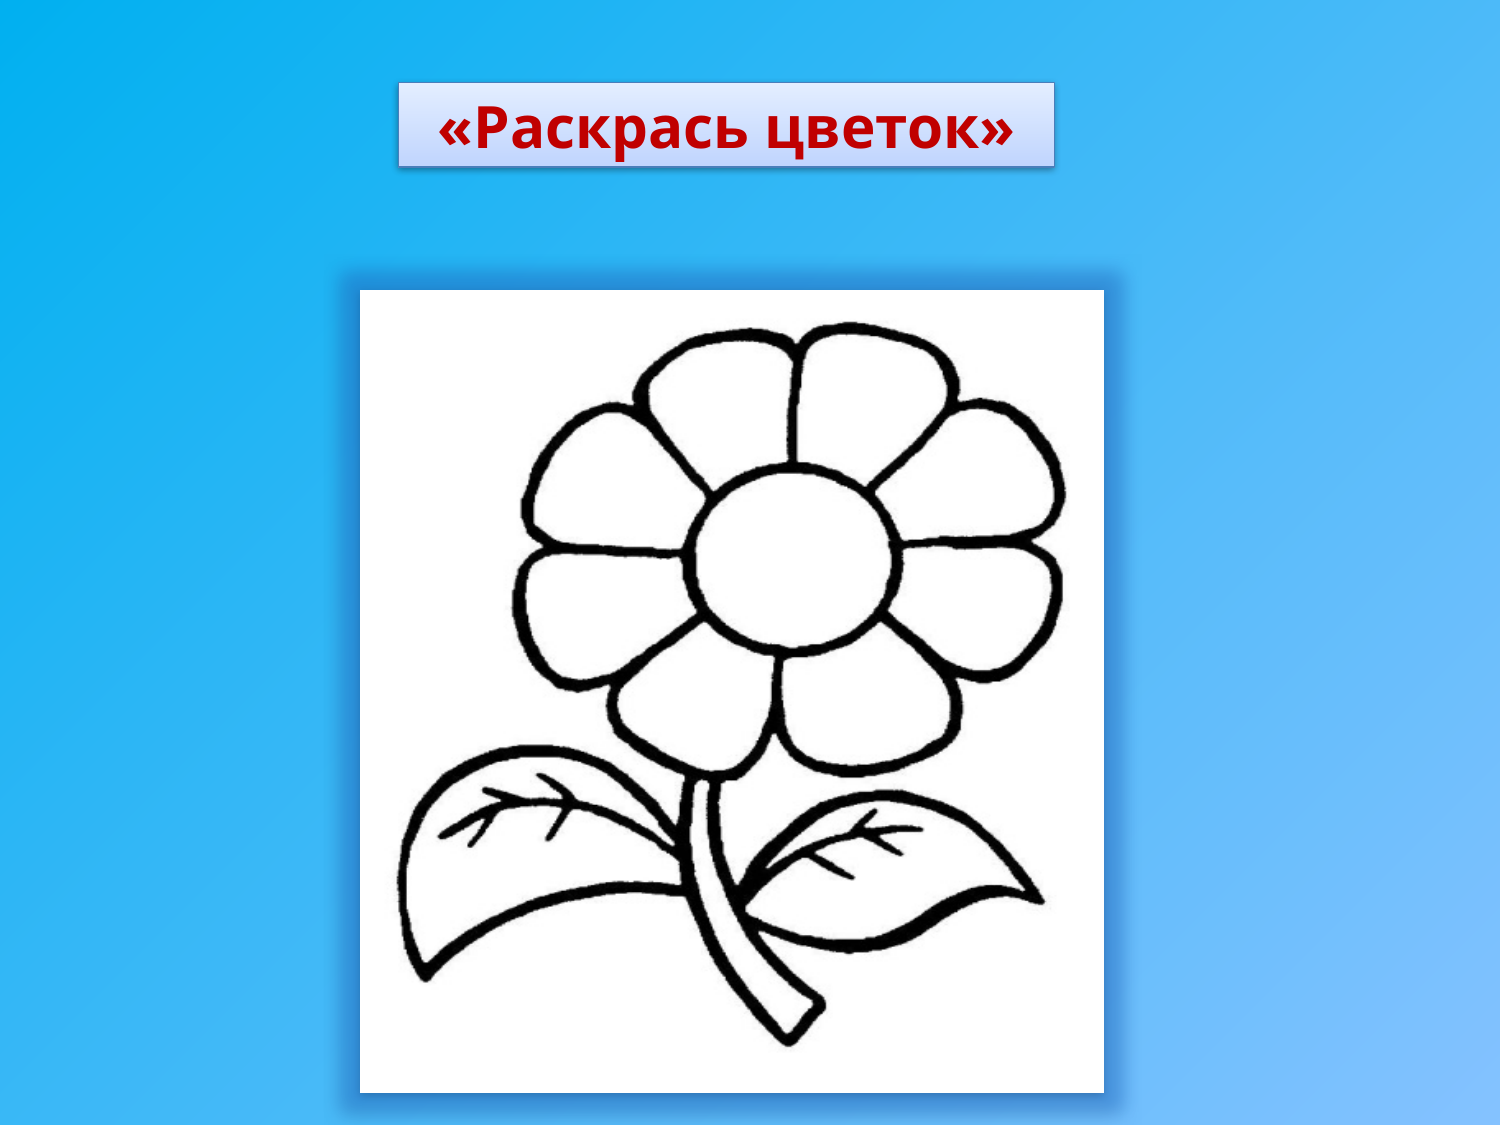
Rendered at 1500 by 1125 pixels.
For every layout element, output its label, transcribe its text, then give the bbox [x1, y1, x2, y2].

picture [374, 304, 1091, 1079]
text_box «Раскрась цветок» [398, 82, 1055, 168]
